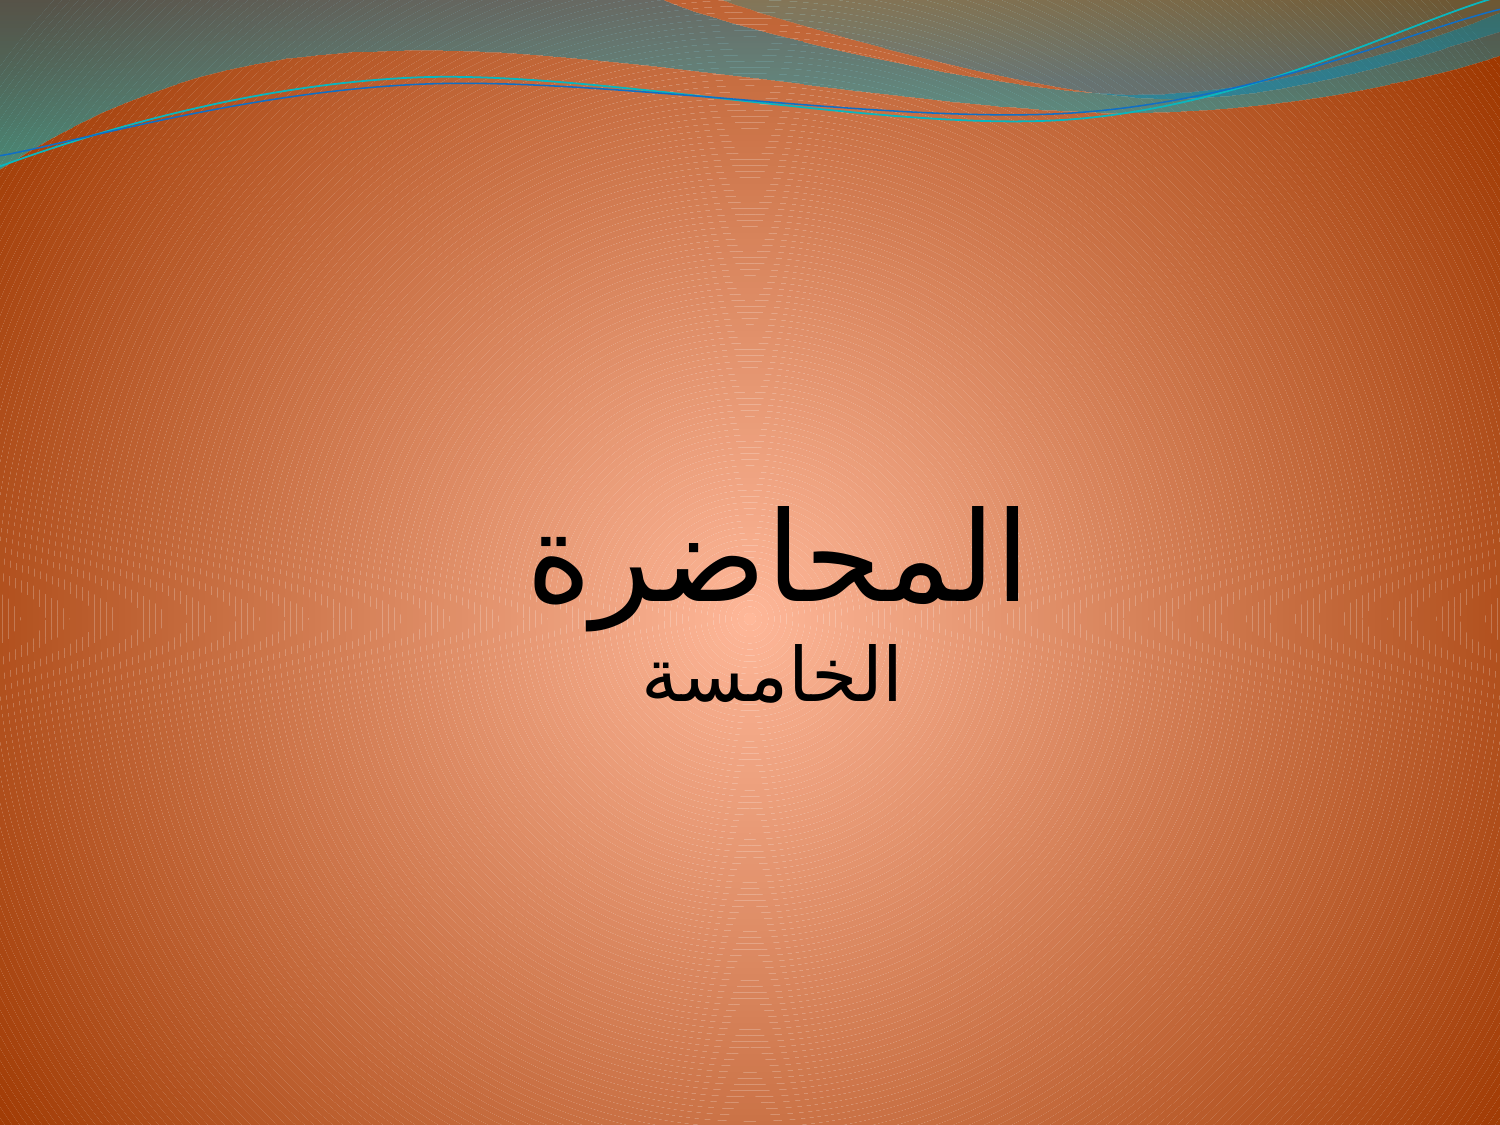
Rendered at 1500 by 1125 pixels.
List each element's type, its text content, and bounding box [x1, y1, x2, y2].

text_box المحاضرة الخامسة [499, 468, 1046, 724]
